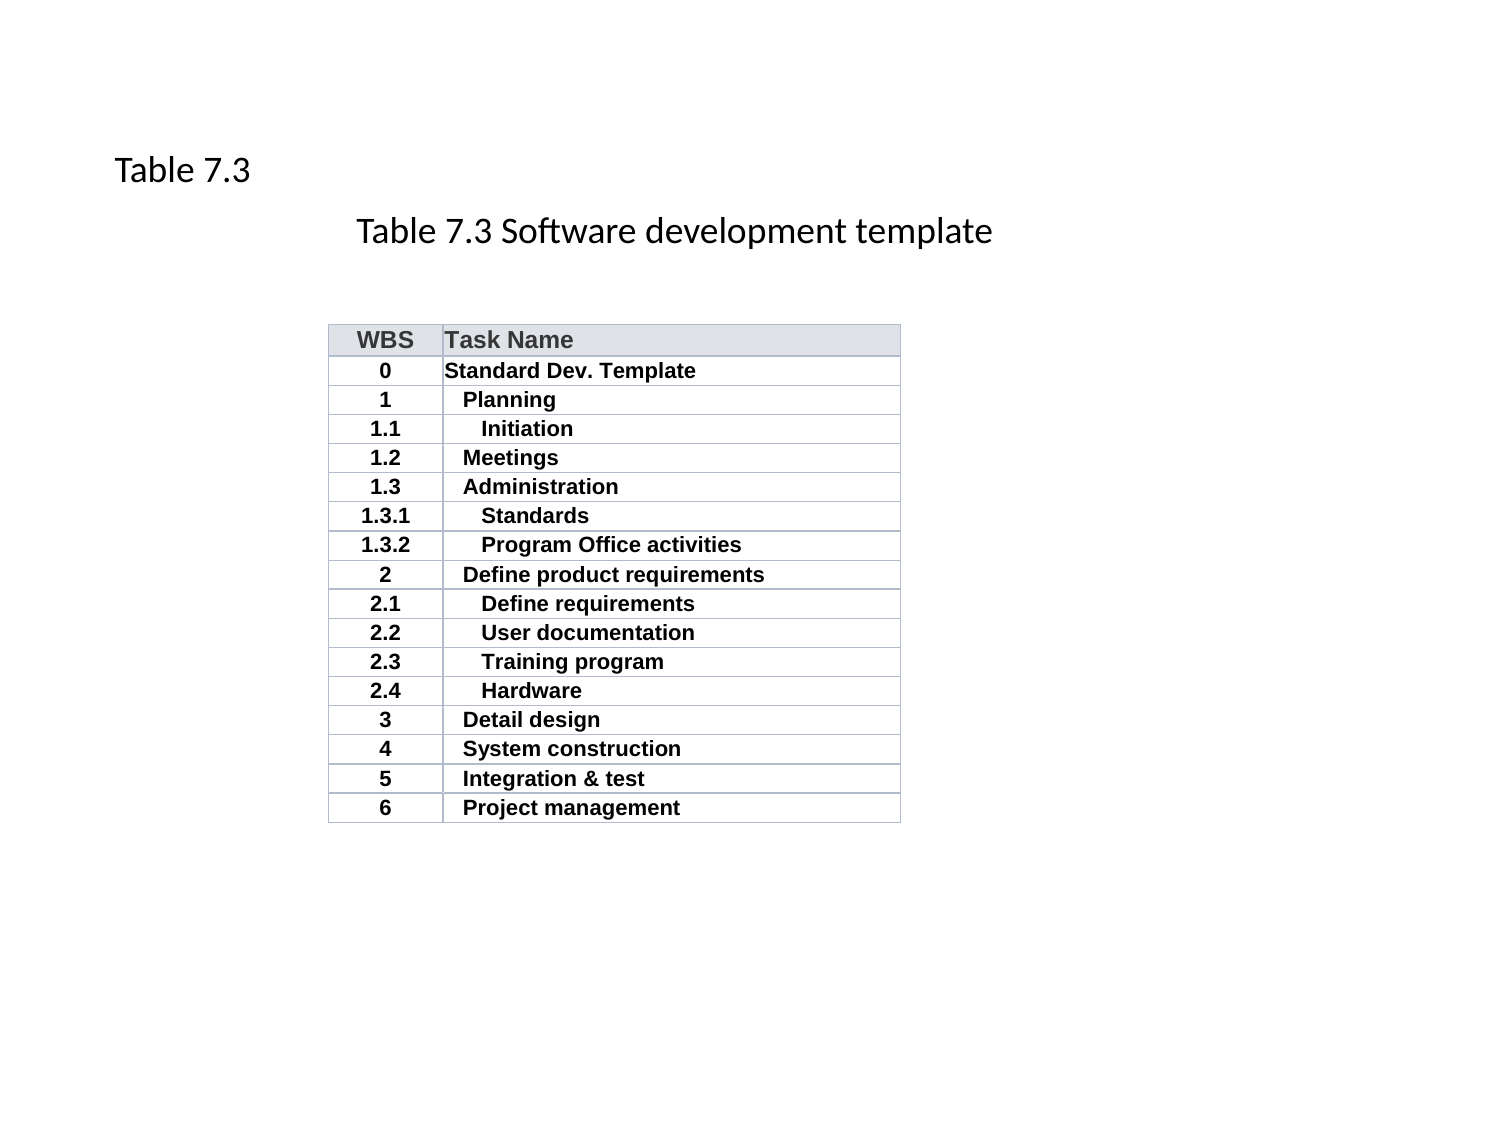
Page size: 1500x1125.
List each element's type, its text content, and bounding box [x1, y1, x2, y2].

text_box Table 7.3 Software development template [341, 198, 1009, 259]
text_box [83, 323, 1240, 888]
text_box Table 7.3 [99, 137, 463, 198]
